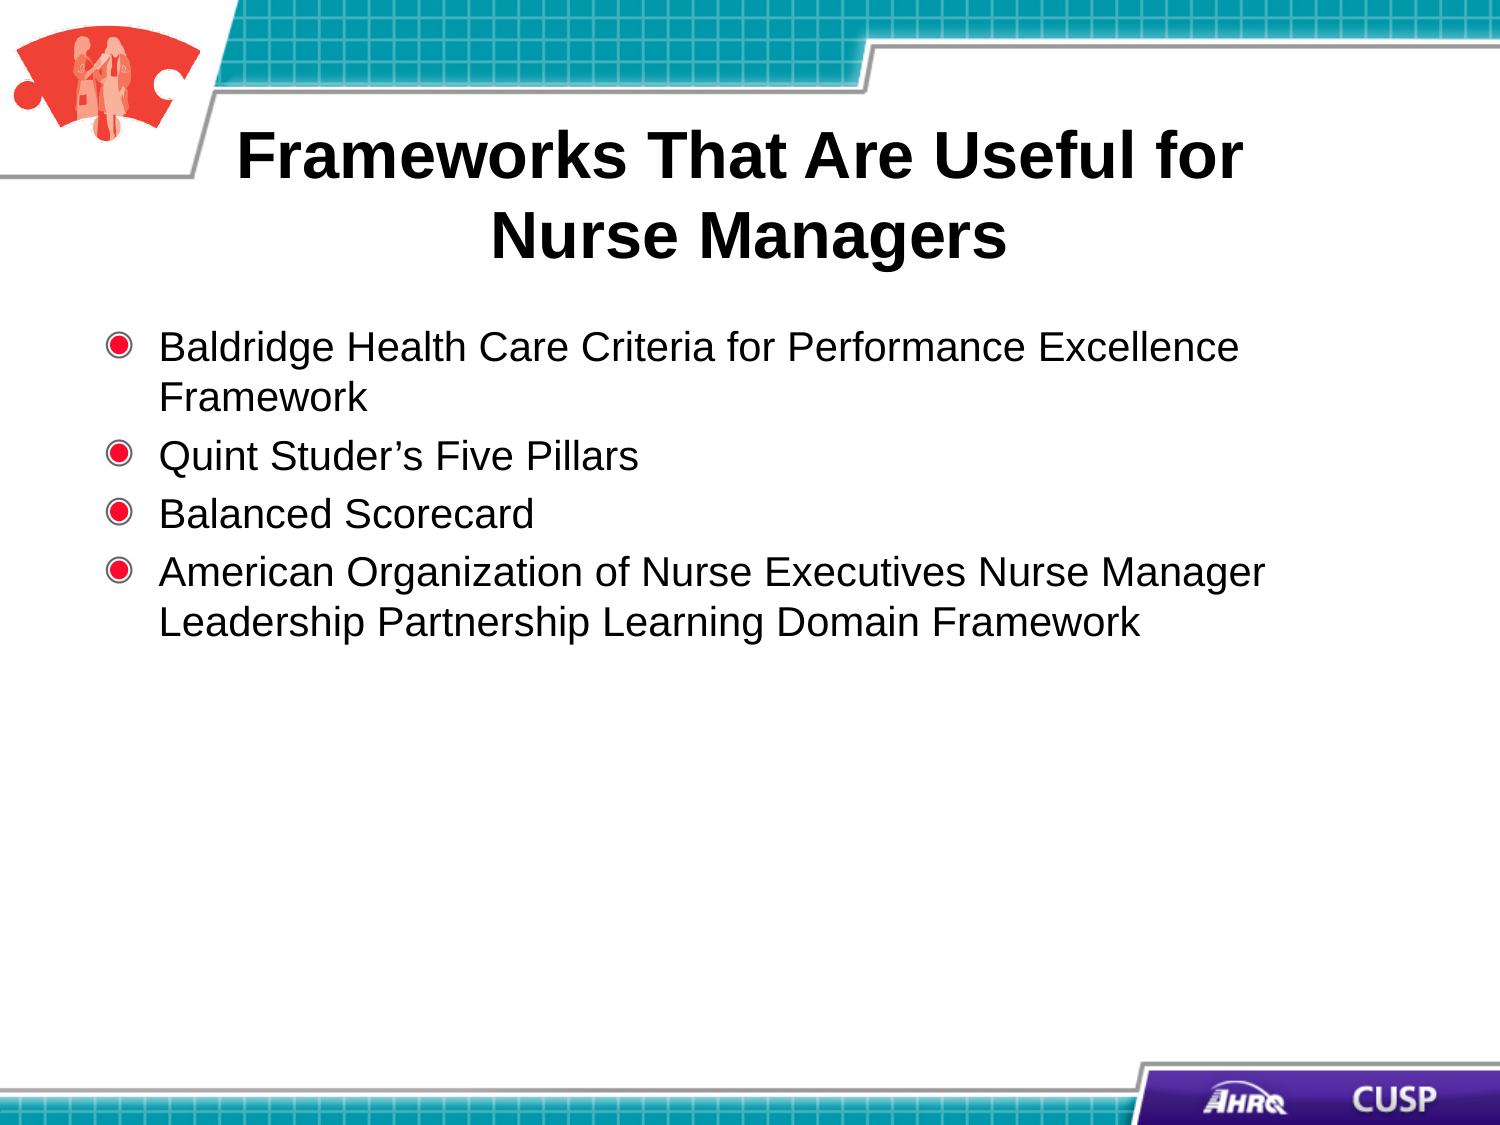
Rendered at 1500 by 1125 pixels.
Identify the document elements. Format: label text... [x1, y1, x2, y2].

picture [0, 263, 1500, 1125]
picture [0, 0, 1500, 121]
list Baldridge Health Care Criteria for Performance Excellence Framework Quint Studer’s Five Pillars Balanced Scorecard American Organization of Nurse Executives Nurse Manager Leadership Partnership Learning Domain Framework [87, 312, 1400, 950]
title Frameworks That Are Useful for Nurse Managers [0, 121, 1500, 263]
